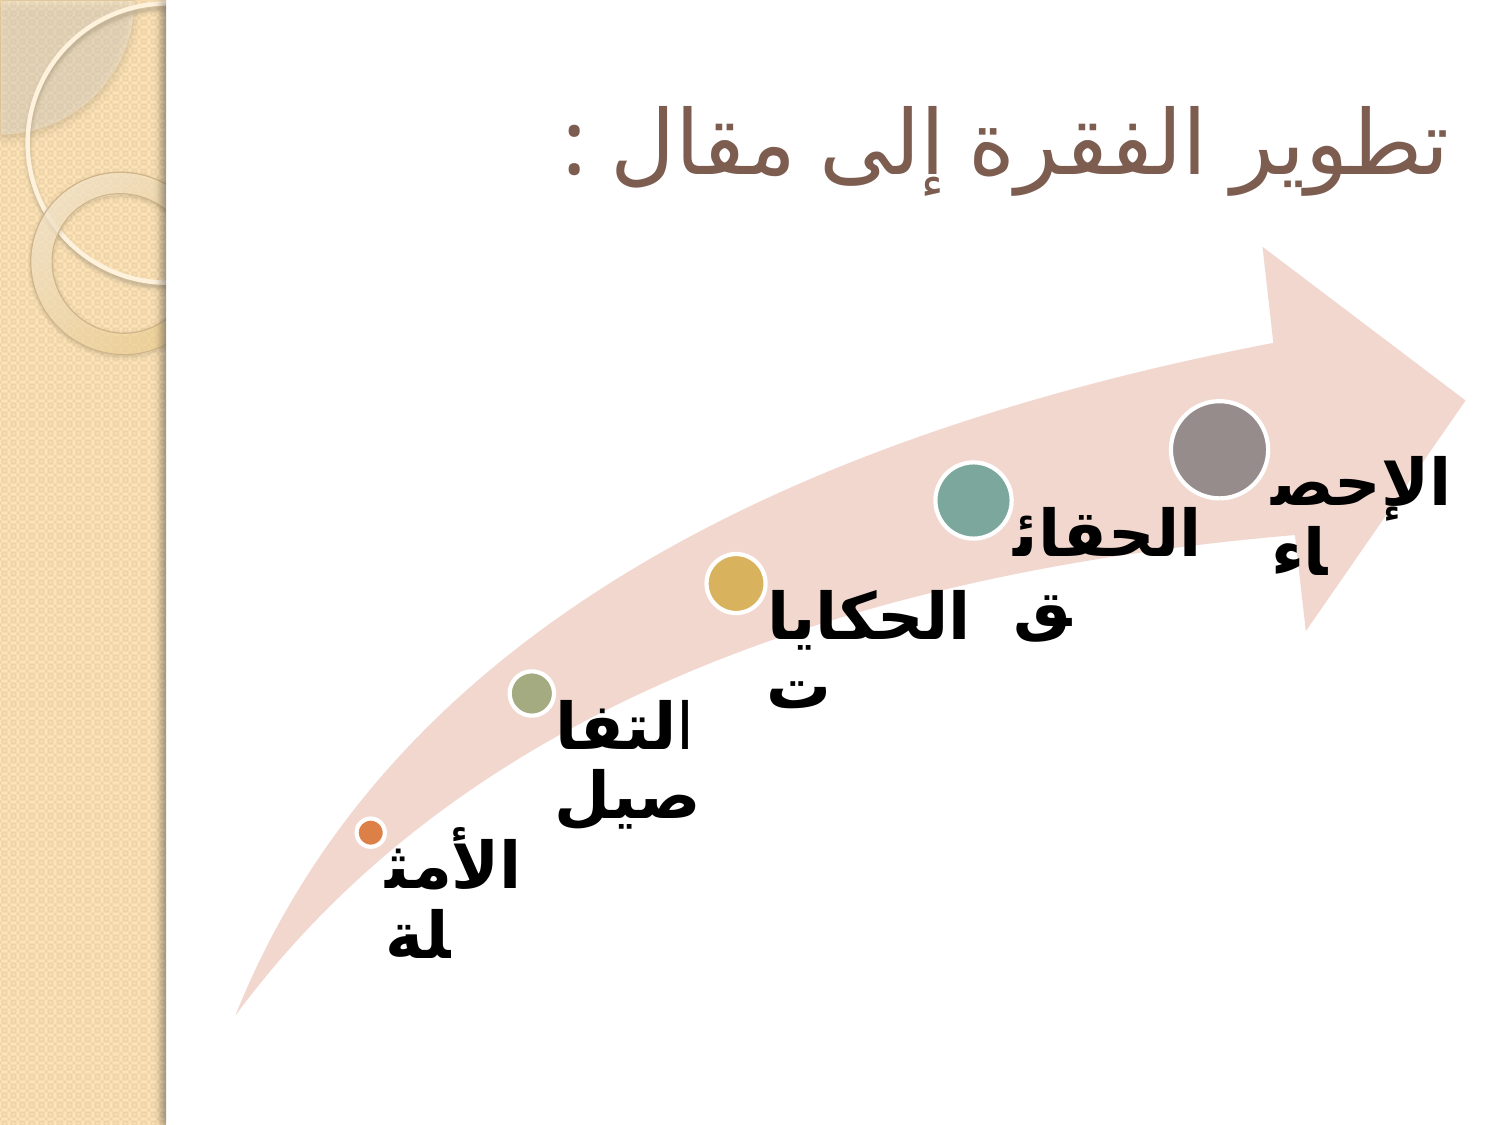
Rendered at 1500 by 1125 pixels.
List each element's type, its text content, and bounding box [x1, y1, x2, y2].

title تطوير الفقرة إلى مقال : [235, 45, 1466, 233]
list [235, 237, 1466, 1026]
